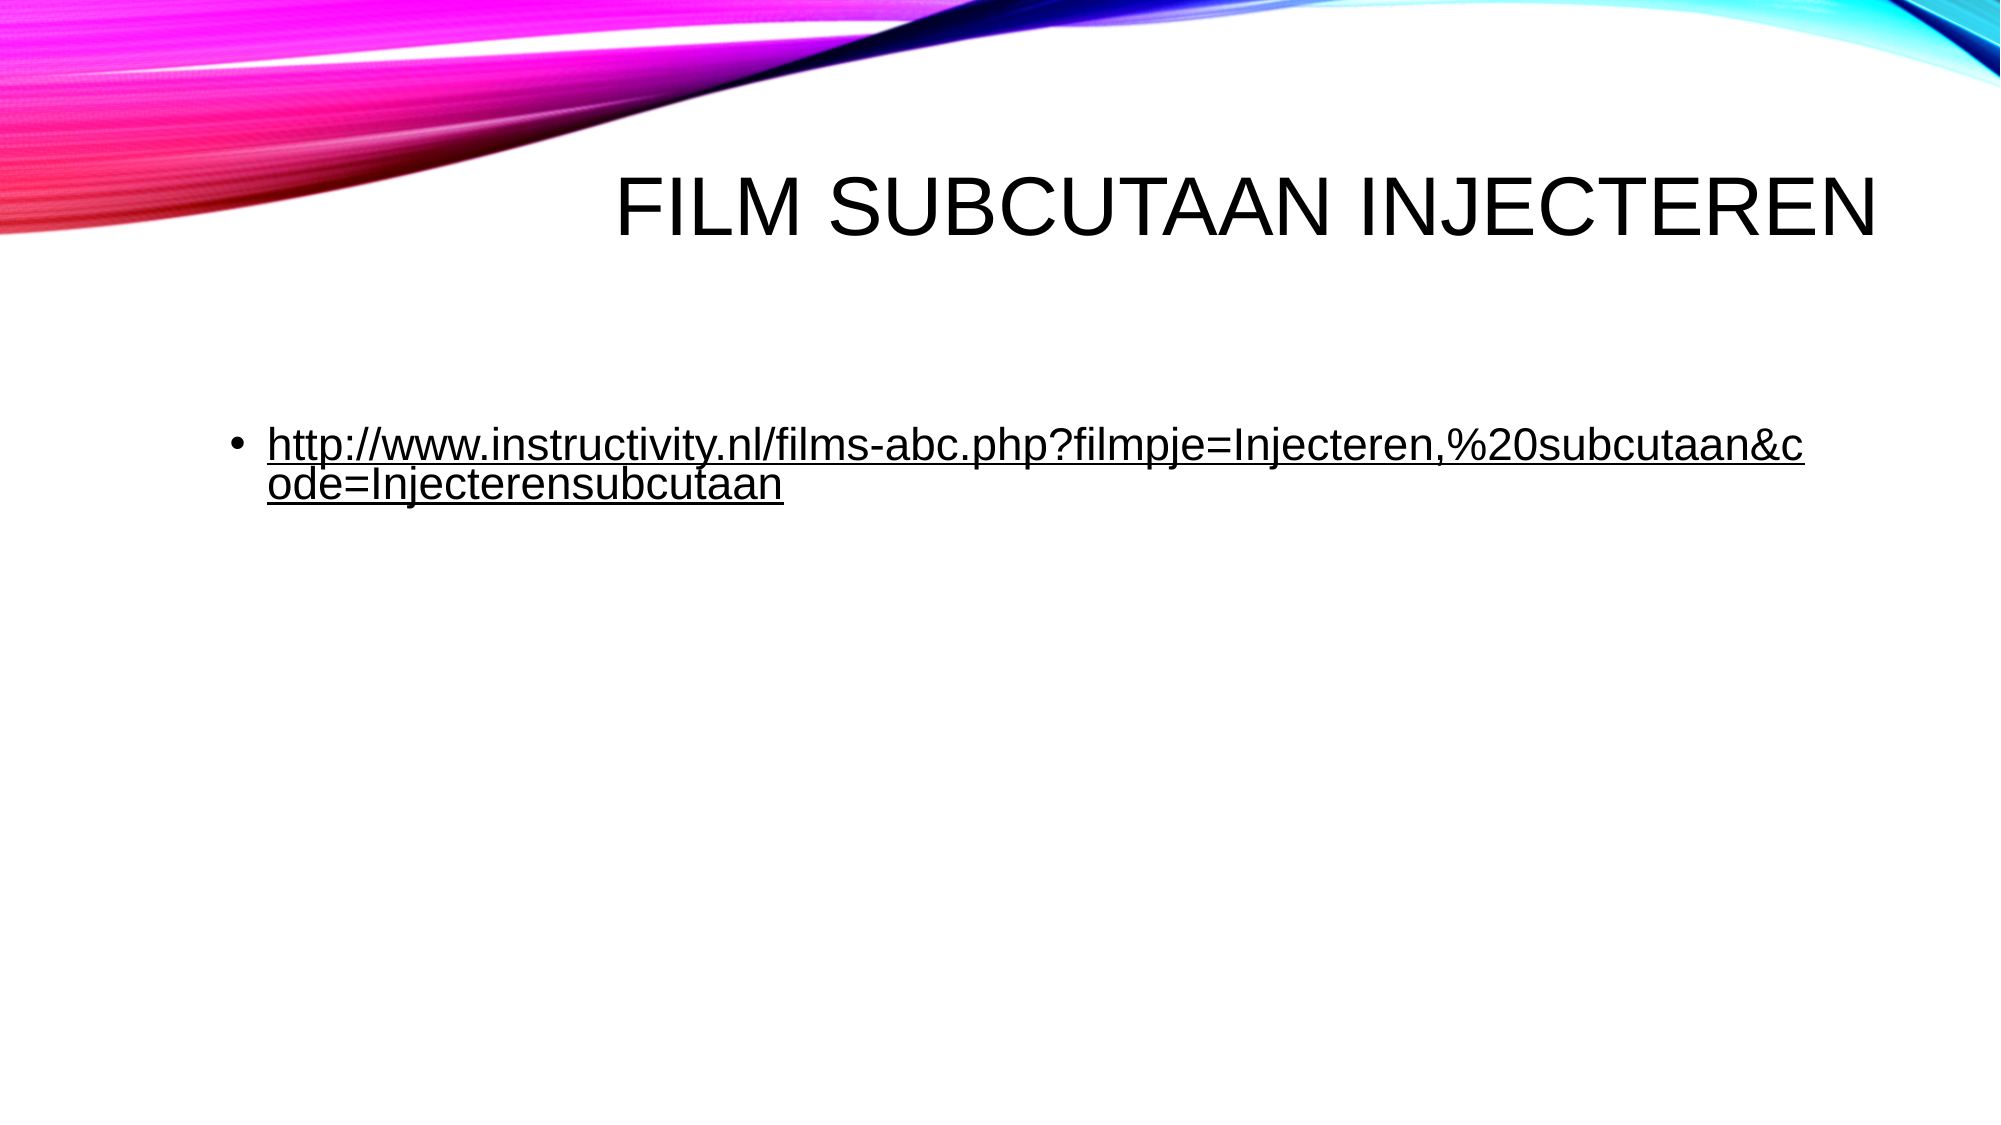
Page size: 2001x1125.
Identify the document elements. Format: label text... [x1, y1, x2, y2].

picture [0, 0, 2000, 237]
picture [1910, 0, 2000, 45]
list http://www.instructivity.nl/films-abc.php?filmpje=Injecteren,%20subcutaan&code=Injecterensubcutaan [214, 267, 1831, 1010]
title Film subcutaan injecteren [544, 93, 1895, 325]
picture [1890, 0, 2000, 75]
